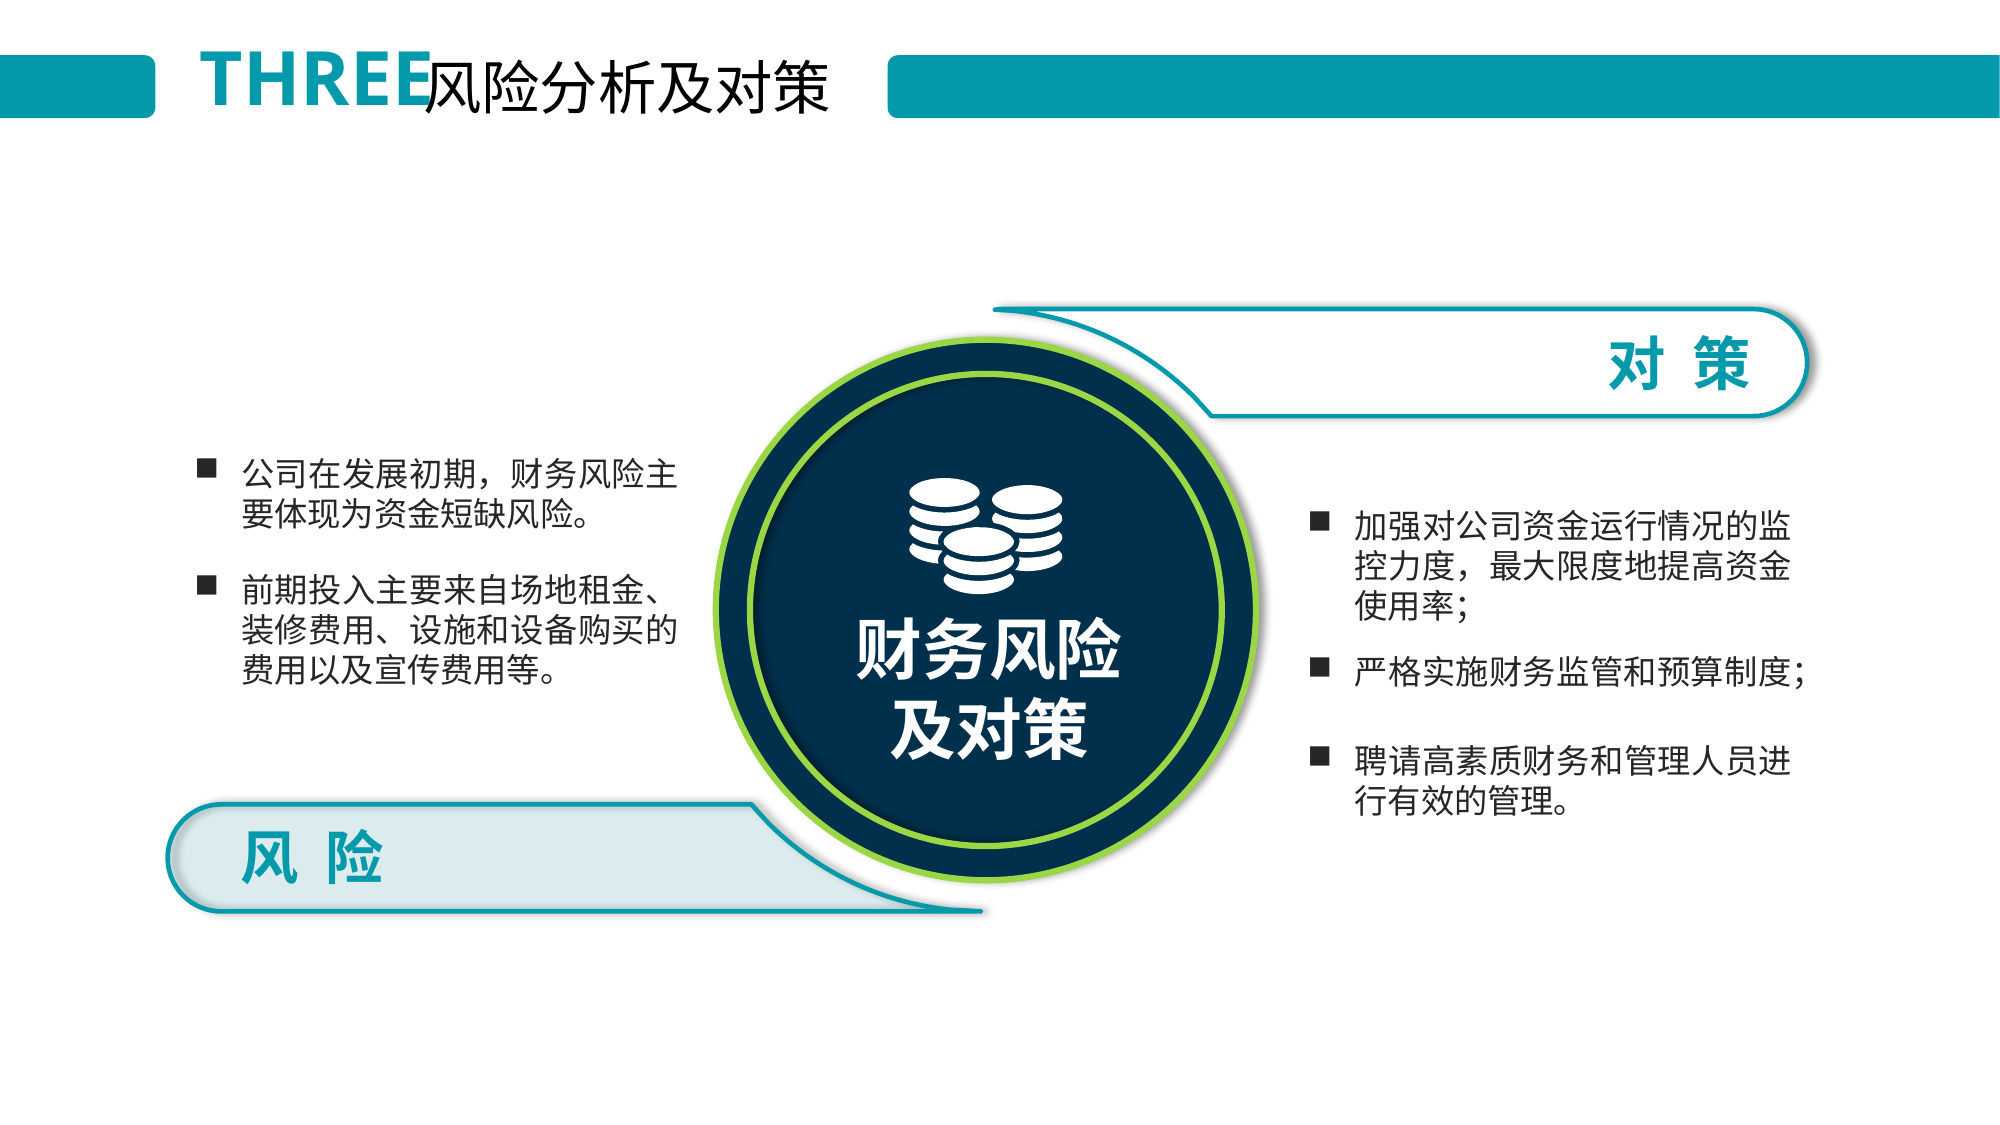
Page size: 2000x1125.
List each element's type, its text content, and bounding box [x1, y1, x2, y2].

text_box 严格实施财务监管和预算制度； [1292, 644, 1808, 699]
text_box 公司在发展初期，财务风险主要体现为资金短缺风险。 [179, 445, 694, 540]
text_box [167, 804, 982, 912]
text_box 聘请高素质财务和管理人员进行有效的管理。 [1292, 733, 1808, 828]
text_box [994, 308, 1808, 417]
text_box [715, 339, 1257, 881]
text_box [1043, 55, 2000, 119]
text_box [0, 55, 156, 119]
text_box 加强对公司资金运行情况的监控力度，最大限度地提高资金使用率； [1292, 498, 1808, 633]
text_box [184, 23, 1039, 130]
text_box 前期投入主要来自场地租金、装修费用、设施和设备购买的费用以及宣传费用等。 [179, 562, 694, 697]
